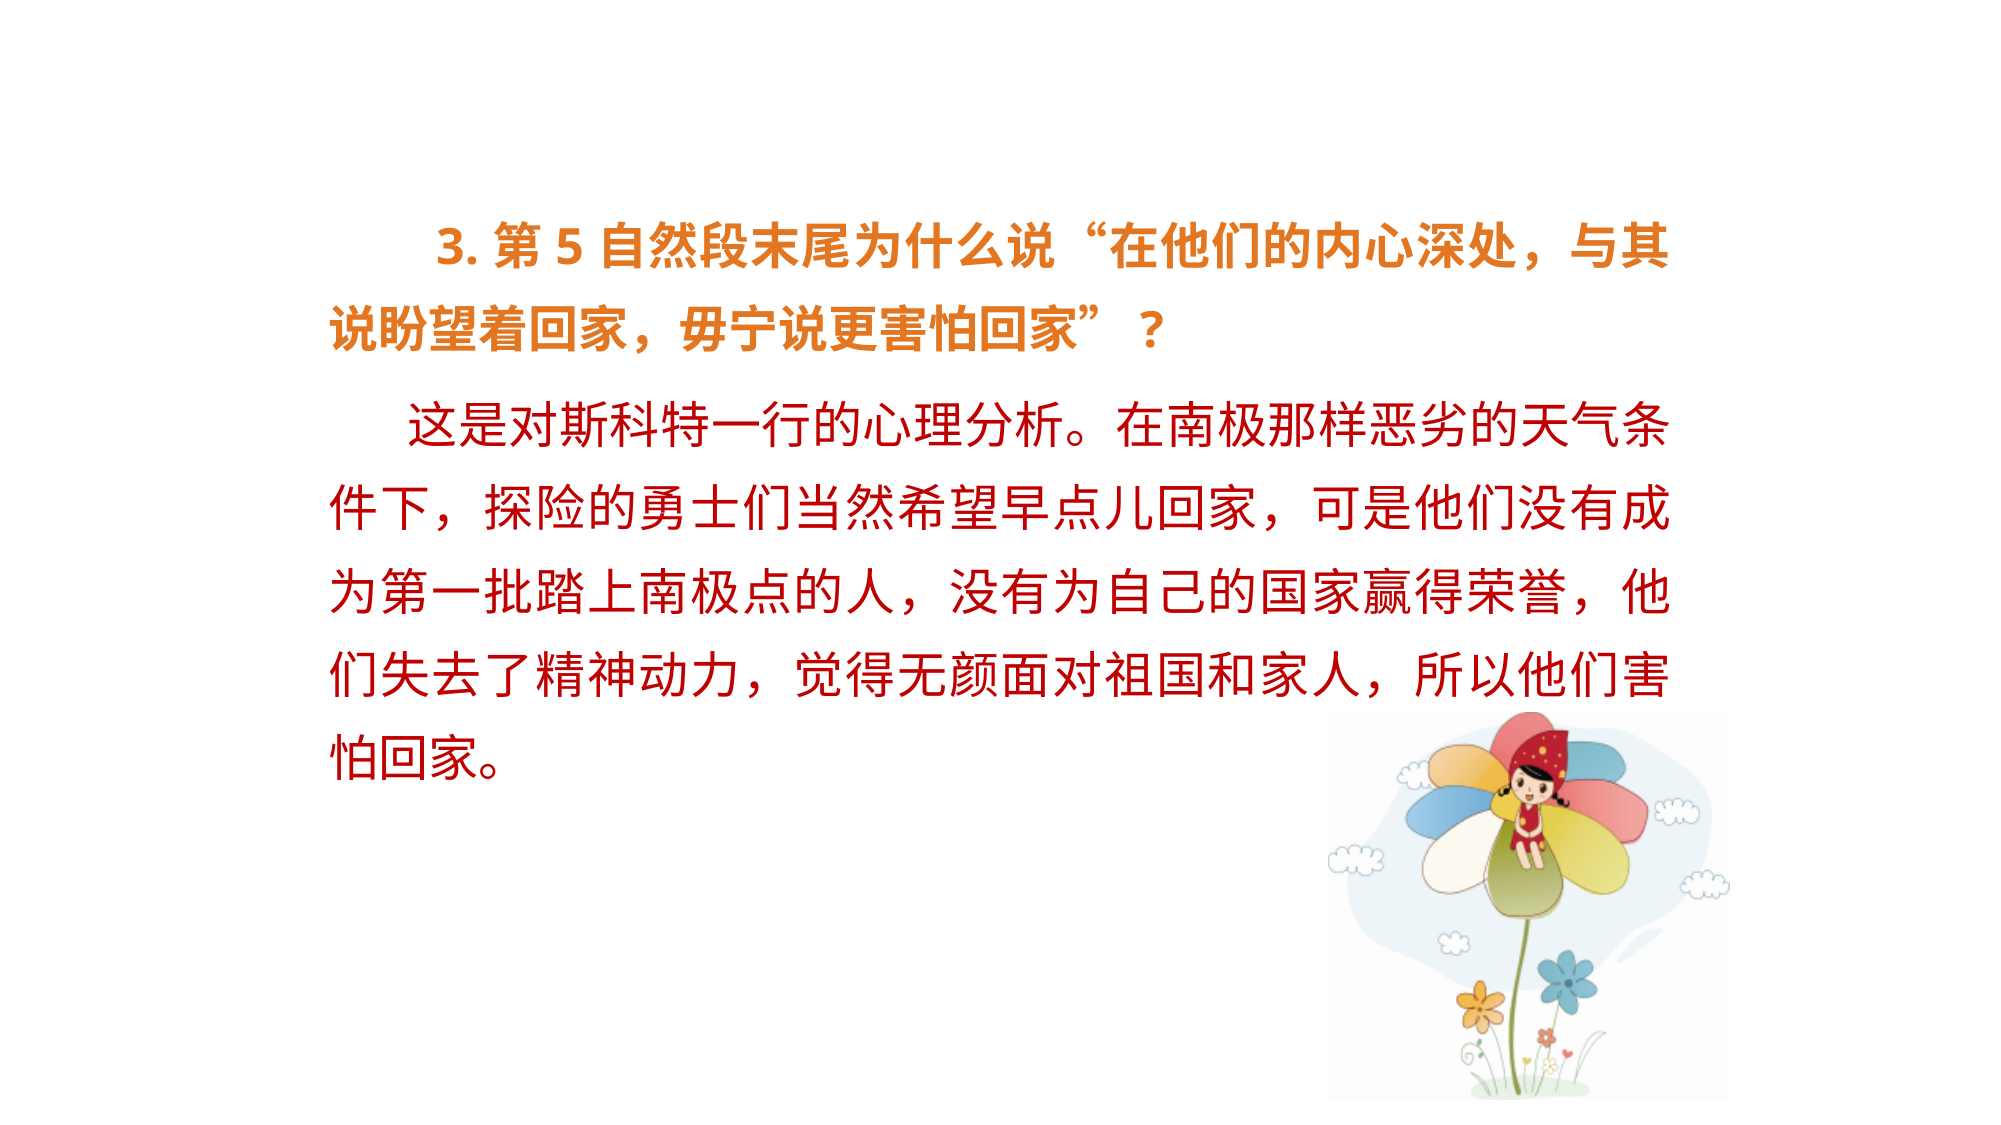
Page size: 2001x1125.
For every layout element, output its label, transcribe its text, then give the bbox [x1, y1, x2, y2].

list 3.第5自然段末尾为什么说“在他们的内心深处，与其说盼望着回家，毋宁说更害怕回家”? 这是对斯科特一行的心理分析。在南极那样恶劣的天气条件下，探险的勇士们当然希望早点儿回家，可是他们没有成为第一批踏上南极点的人，没有为自己的国家赢得荣誉，他们失去了精神动力，觉得无颜面对祖国和家人，所以他们害怕回家。 [313, 183, 1687, 1017]
picture [1328, 712, 1730, 1100]
